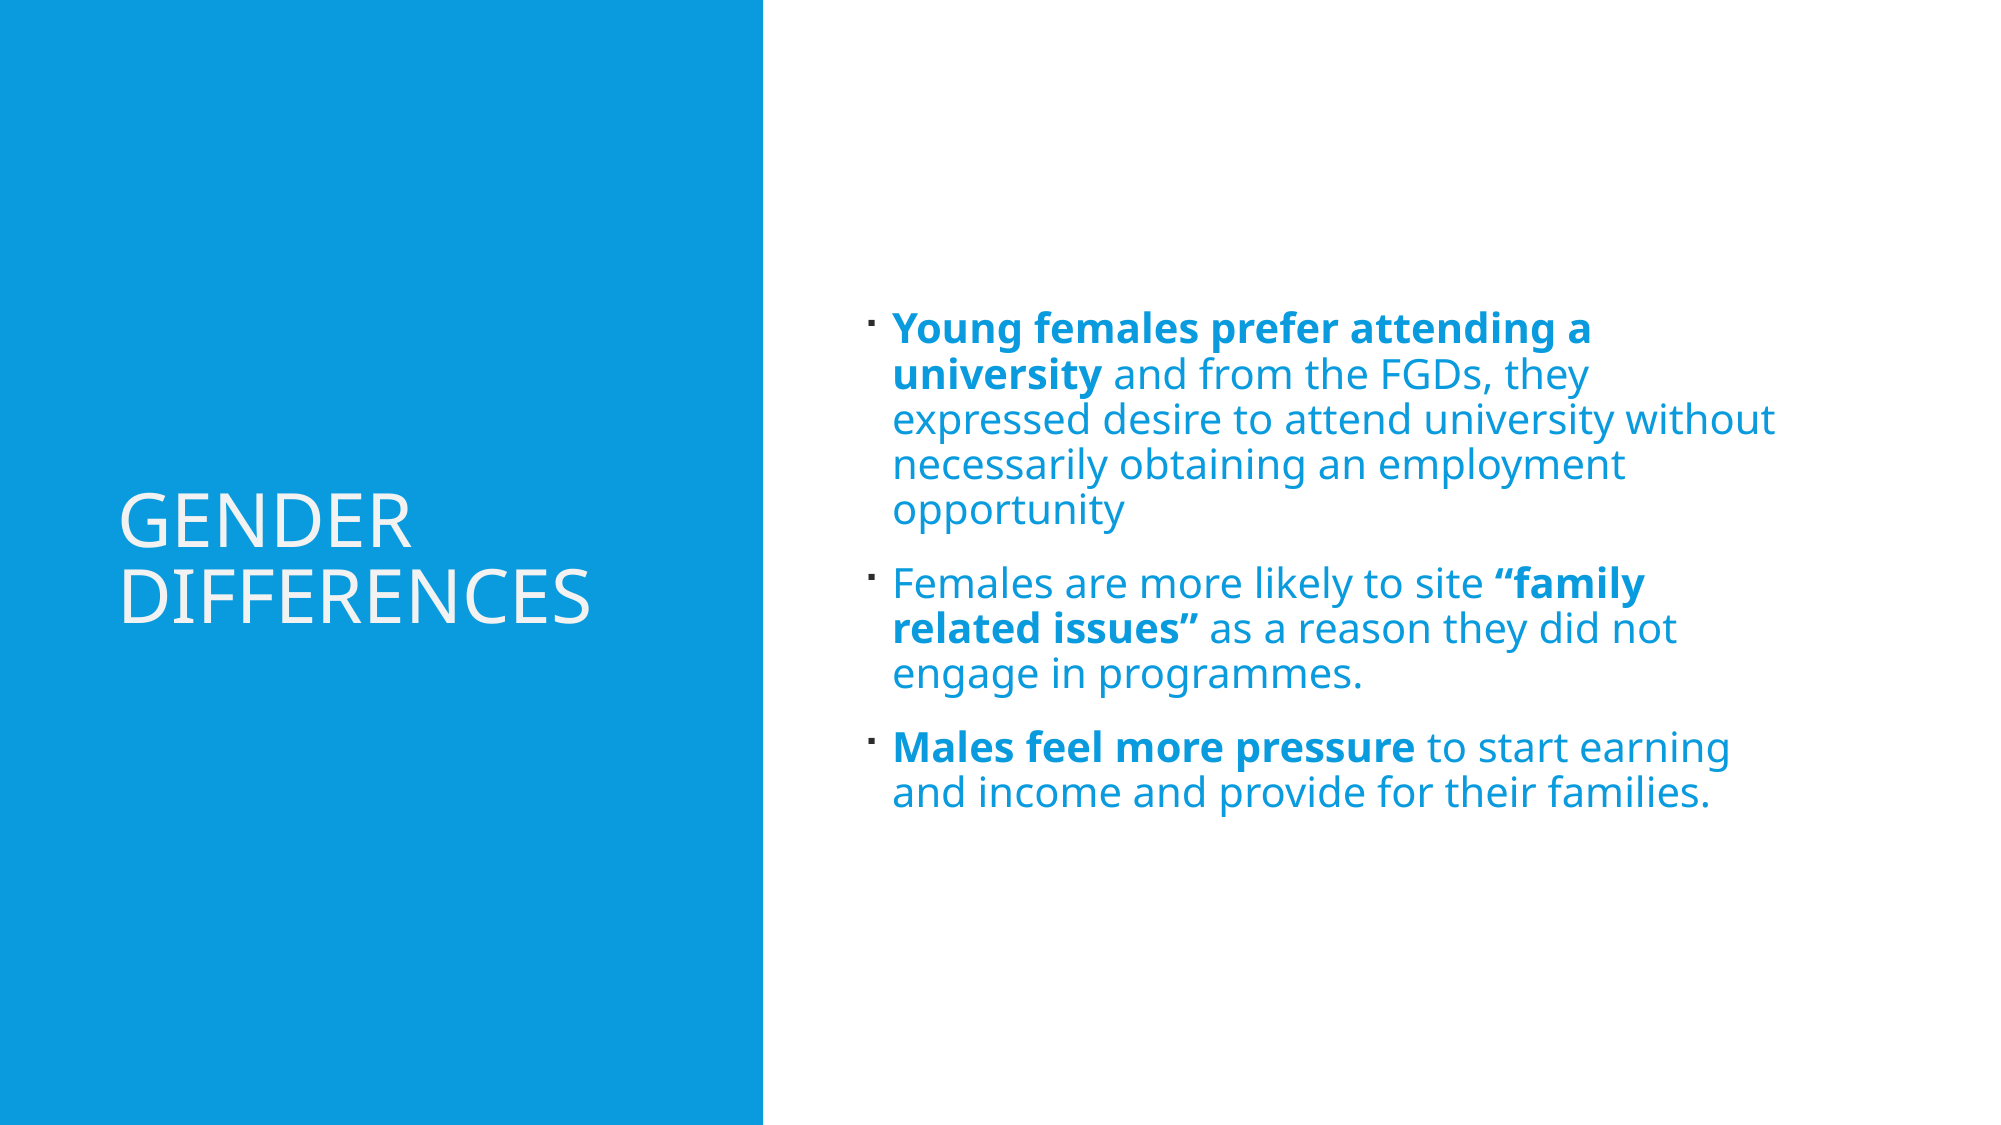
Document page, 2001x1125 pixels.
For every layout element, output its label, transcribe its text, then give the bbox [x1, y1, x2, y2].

text_box [762, 0, 2000, 1125]
list Young females prefer attending a university and from the FGDs, they expressed desire to attend university without necessarily obtaining an employment opportunity Females are more likely to site “family related issues” as a reason they did not engage in programmes. Males feel more pressure to start earning and income and provide for their families. [847, 137, 1803, 988]
text_box [0, 0, 762, 1125]
title Gender Differences [102, 137, 711, 988]
